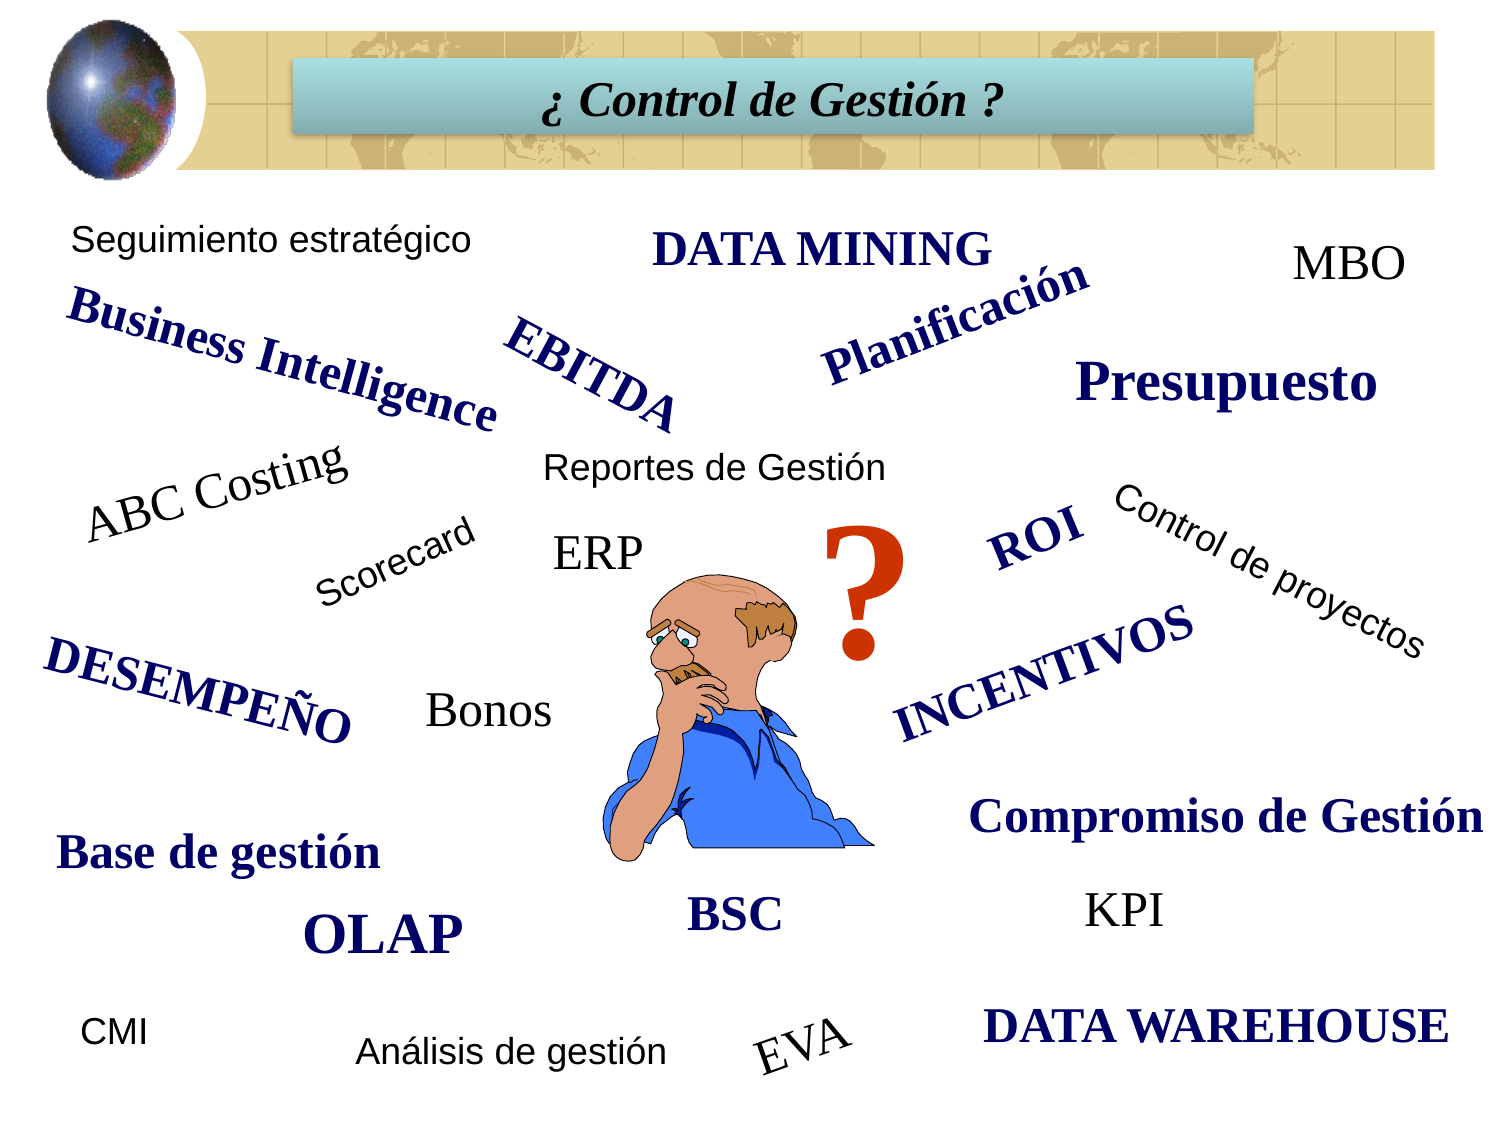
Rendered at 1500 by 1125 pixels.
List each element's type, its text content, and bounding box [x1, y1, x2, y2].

text_box INCENTIVOS [882, 574, 1219, 765]
text_box Bonos [410, 669, 568, 744]
text_box ABC Costing [58, 410, 369, 564]
text_box Base de gestión [40, 810, 397, 886]
text_box Seguimiento estratégico [55, 208, 487, 268]
text_box ERP [537, 512, 659, 588]
text_box Análisis de gestión [340, 1019, 682, 1080]
text_box Control de proyectos [1090, 457, 1452, 681]
text_box CMI [65, 999, 164, 1060]
text_box ROI [962, 476, 1107, 594]
picture [42, 14, 190, 185]
text_box ? [799, 450, 950, 706]
text_box DESEMPEÑO [23, 609, 378, 769]
text_box Planificación [796, 222, 1123, 409]
text_box OLAP [287, 887, 480, 973]
text_box BSC [672, 872, 800, 948]
text_box Scorecard [290, 492, 498, 630]
text_box DATA MINING [637, 208, 1009, 284]
text_box EVA [729, 985, 874, 1099]
text_box Presupuesto [1060, 334, 1395, 420]
text_box MBO [1277, 222, 1422, 298]
text_box Reportes de Gestión [528, 435, 901, 496]
text_box DATA WAREHOUSE [968, 984, 1467, 1060]
text_box Compromiso de Gestión [953, 774, 1500, 850]
text_box EBITDA [480, 286, 712, 435]
text_box Business Intelligence [46, 268, 524, 455]
text_box ¿ Control de Gestión ? [292, 58, 1254, 134]
text_box KPI [1069, 869, 1180, 945]
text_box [601, 573, 876, 863]
